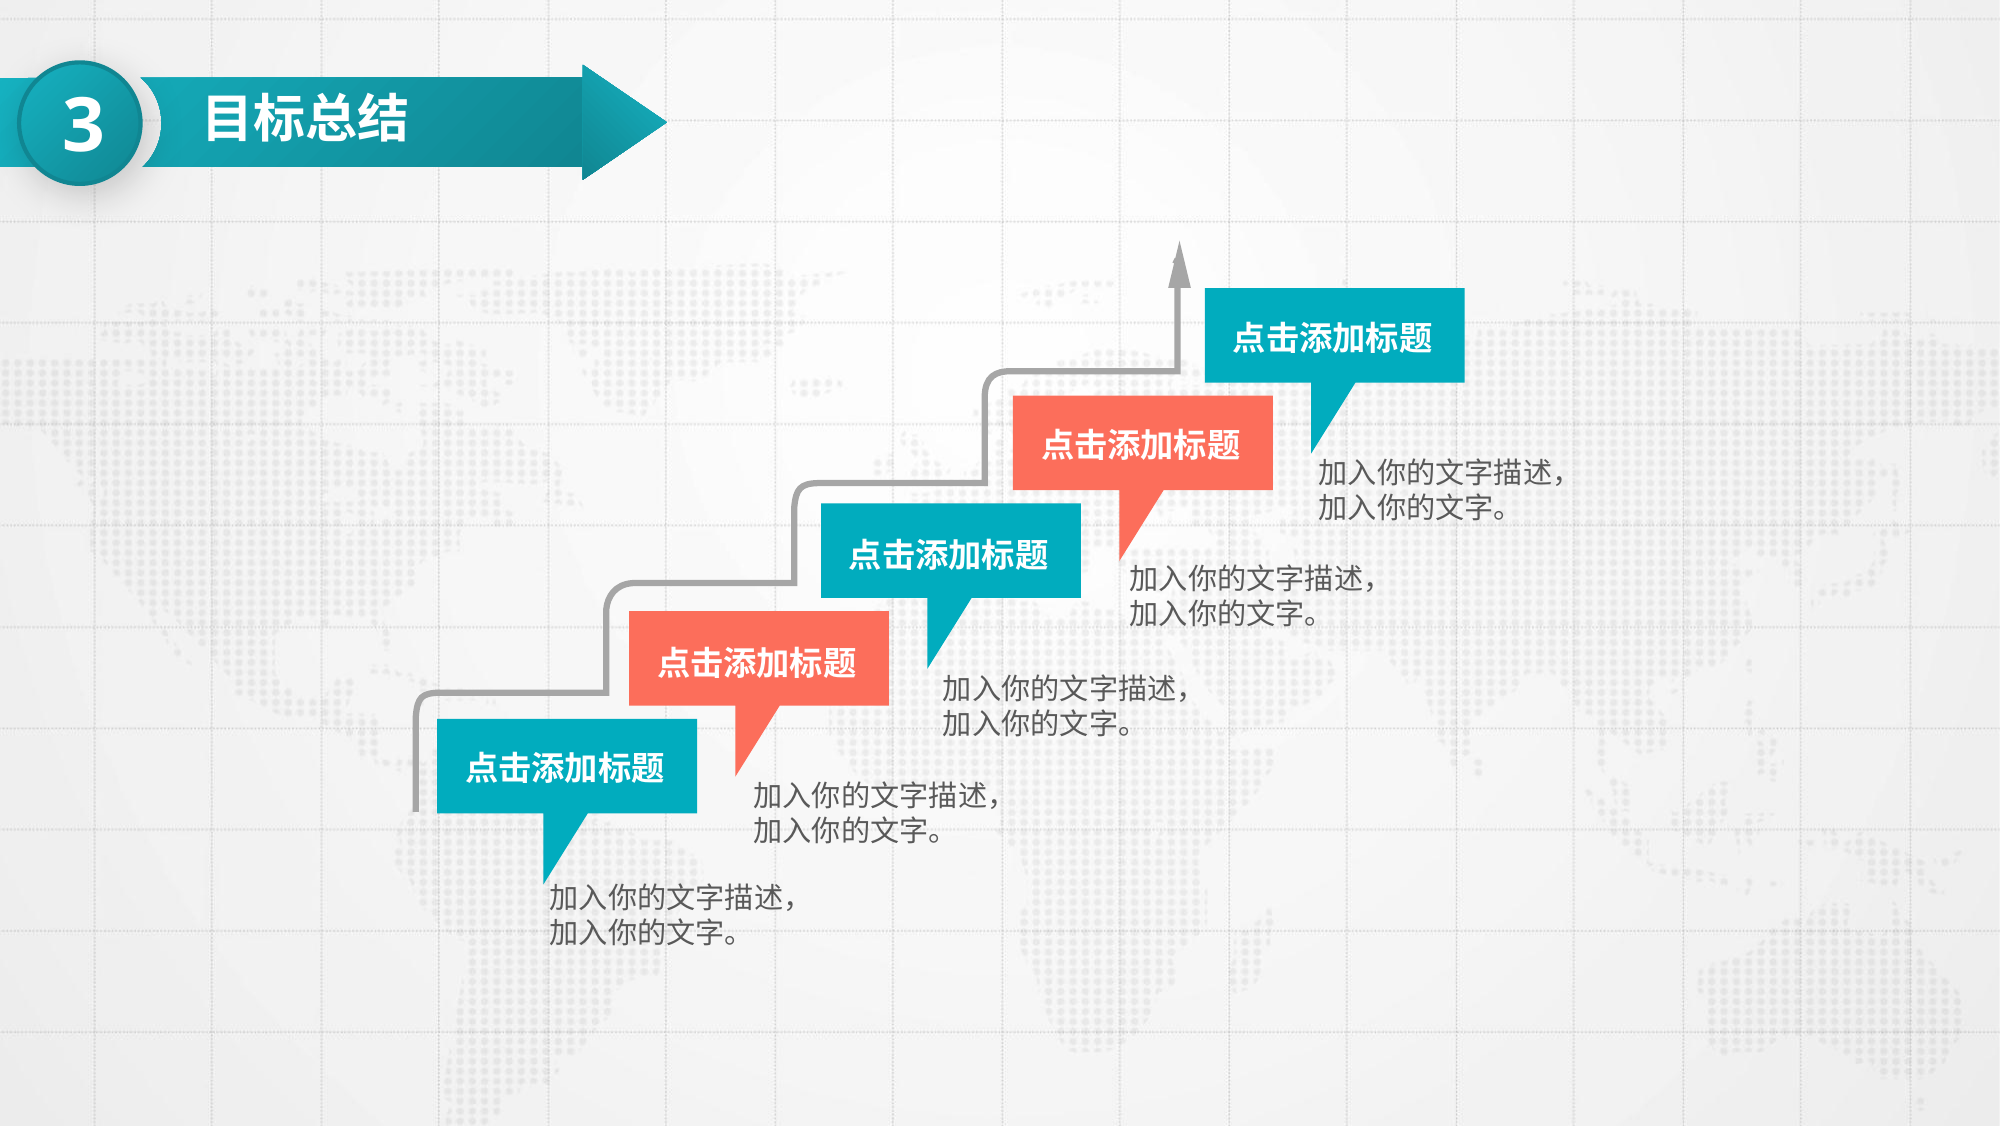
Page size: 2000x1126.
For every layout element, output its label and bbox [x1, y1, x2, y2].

text_box [1200, 287, 1586, 559]
picture [0, 0, 2000, 1126]
text_box [1008, 395, 1399, 643]
text_box [55, 180, 104, 185]
text_box [415, 240, 1191, 812]
text_box [0, 64, 667, 180]
text_box [816, 503, 1212, 753]
text_box [432, 718, 819, 962]
text_box [624, 611, 1022, 861]
